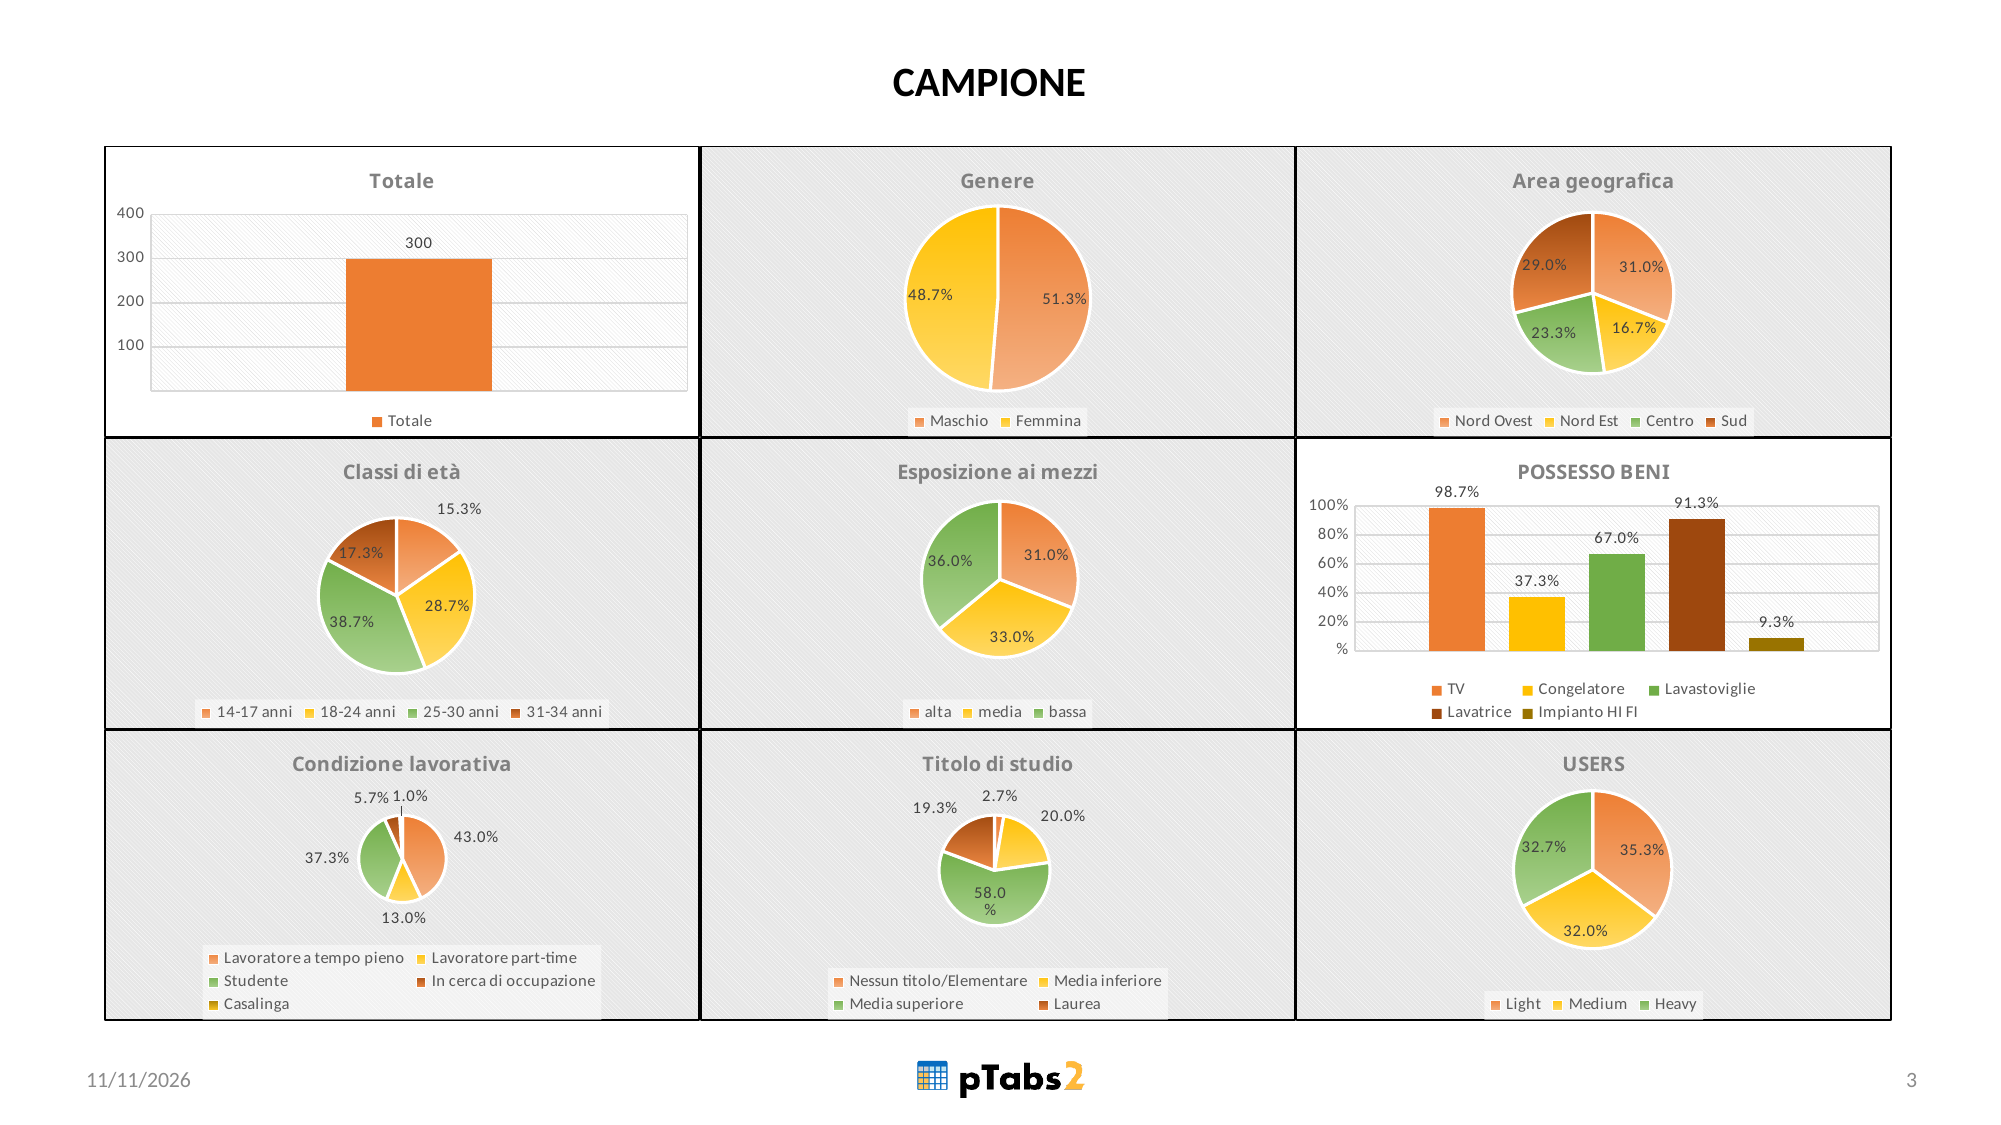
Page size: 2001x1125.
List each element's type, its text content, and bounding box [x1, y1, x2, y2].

chart [104, 145, 1892, 1021]
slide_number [70, 1055, 512, 1103]
title CAMPIONE [104, 52, 1875, 115]
slide_number 3 [1482, 1055, 1933, 1103]
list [913, 1058, 1087, 1100]
